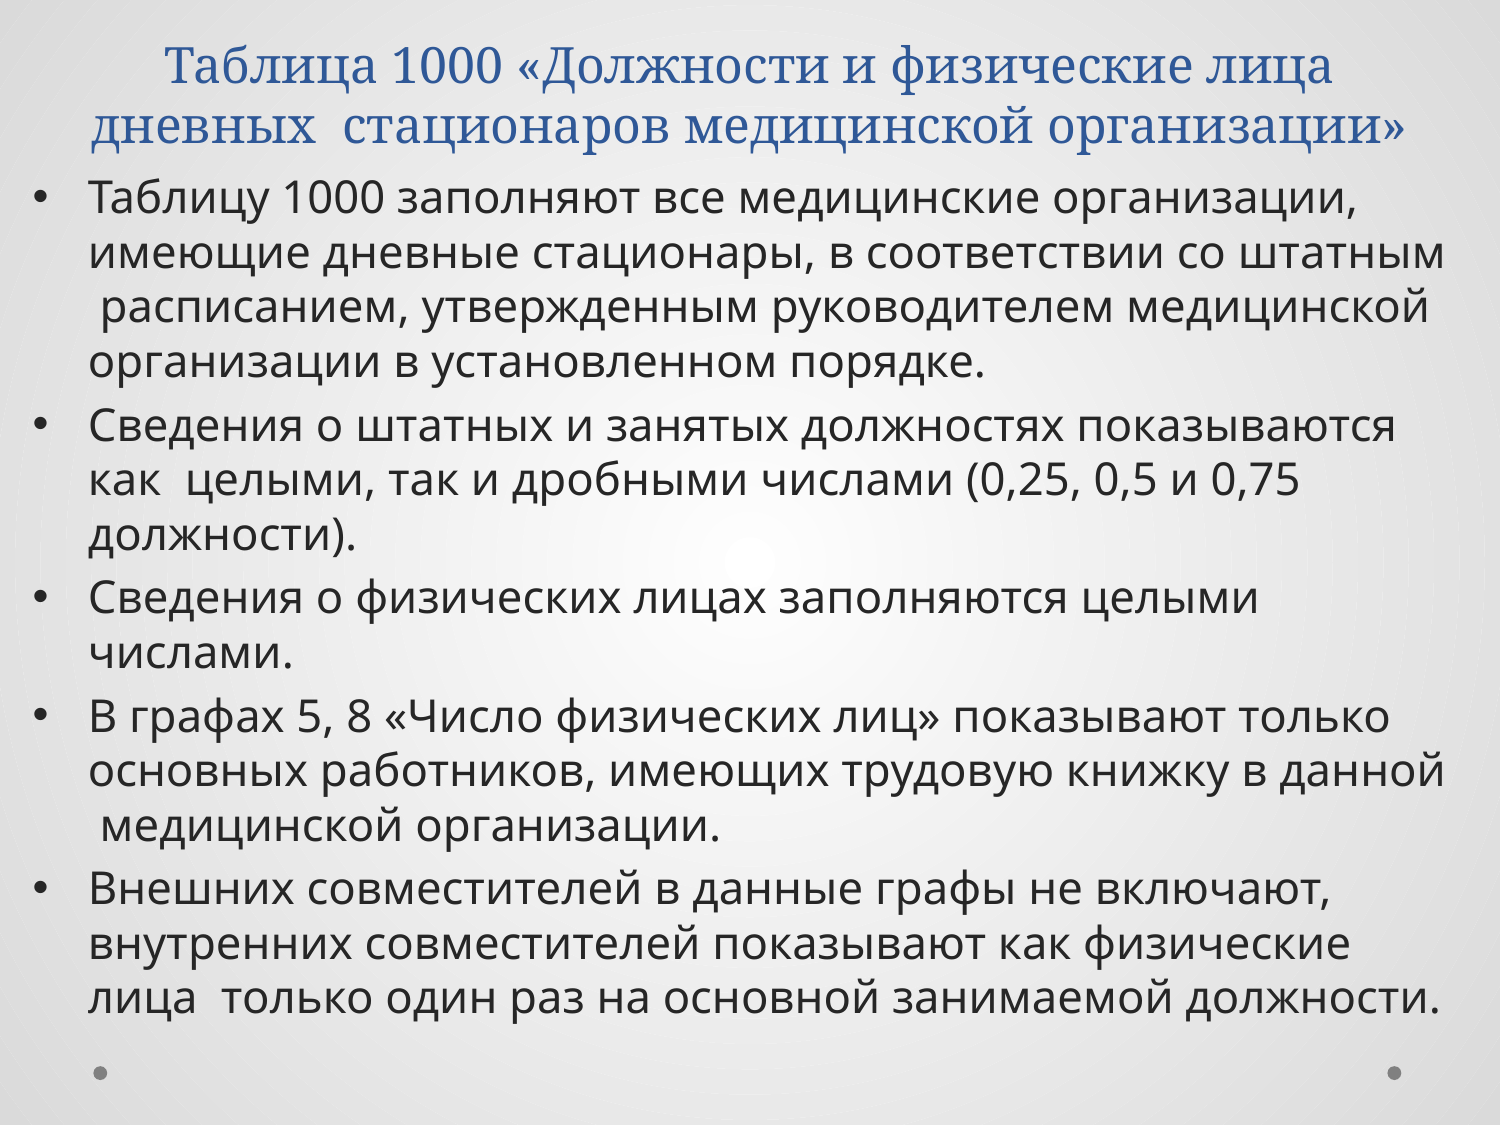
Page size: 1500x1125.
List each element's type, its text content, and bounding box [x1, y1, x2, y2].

title Таблица 1000 «Должности и физические лица дневных стационаров медицинской организации» [75, 0, 1425, 160]
list Таблицу 1000 заполняют все медицинские организации, имеющие дневные стационары, в соответствии со штатным расписанием, утвержденным руководителем медицинской организации в установленном порядке. Сведения о штатных и занятых должностях показываются как целыми, так и дробными числами (0,25, 0,5 и 0,75 должности). Сведения о физических лицах заполняются целыми числами. В графах 5, 8 «Число физических лиц» показывают только основных работников, имеющих трудовую книжку в данной медицинской организации. Внешних совместителей в данные графы не включают, внутренних совместителей показывают как физические лица только один раз на основной занимаемой должности. [17, 160, 1471, 1094]
